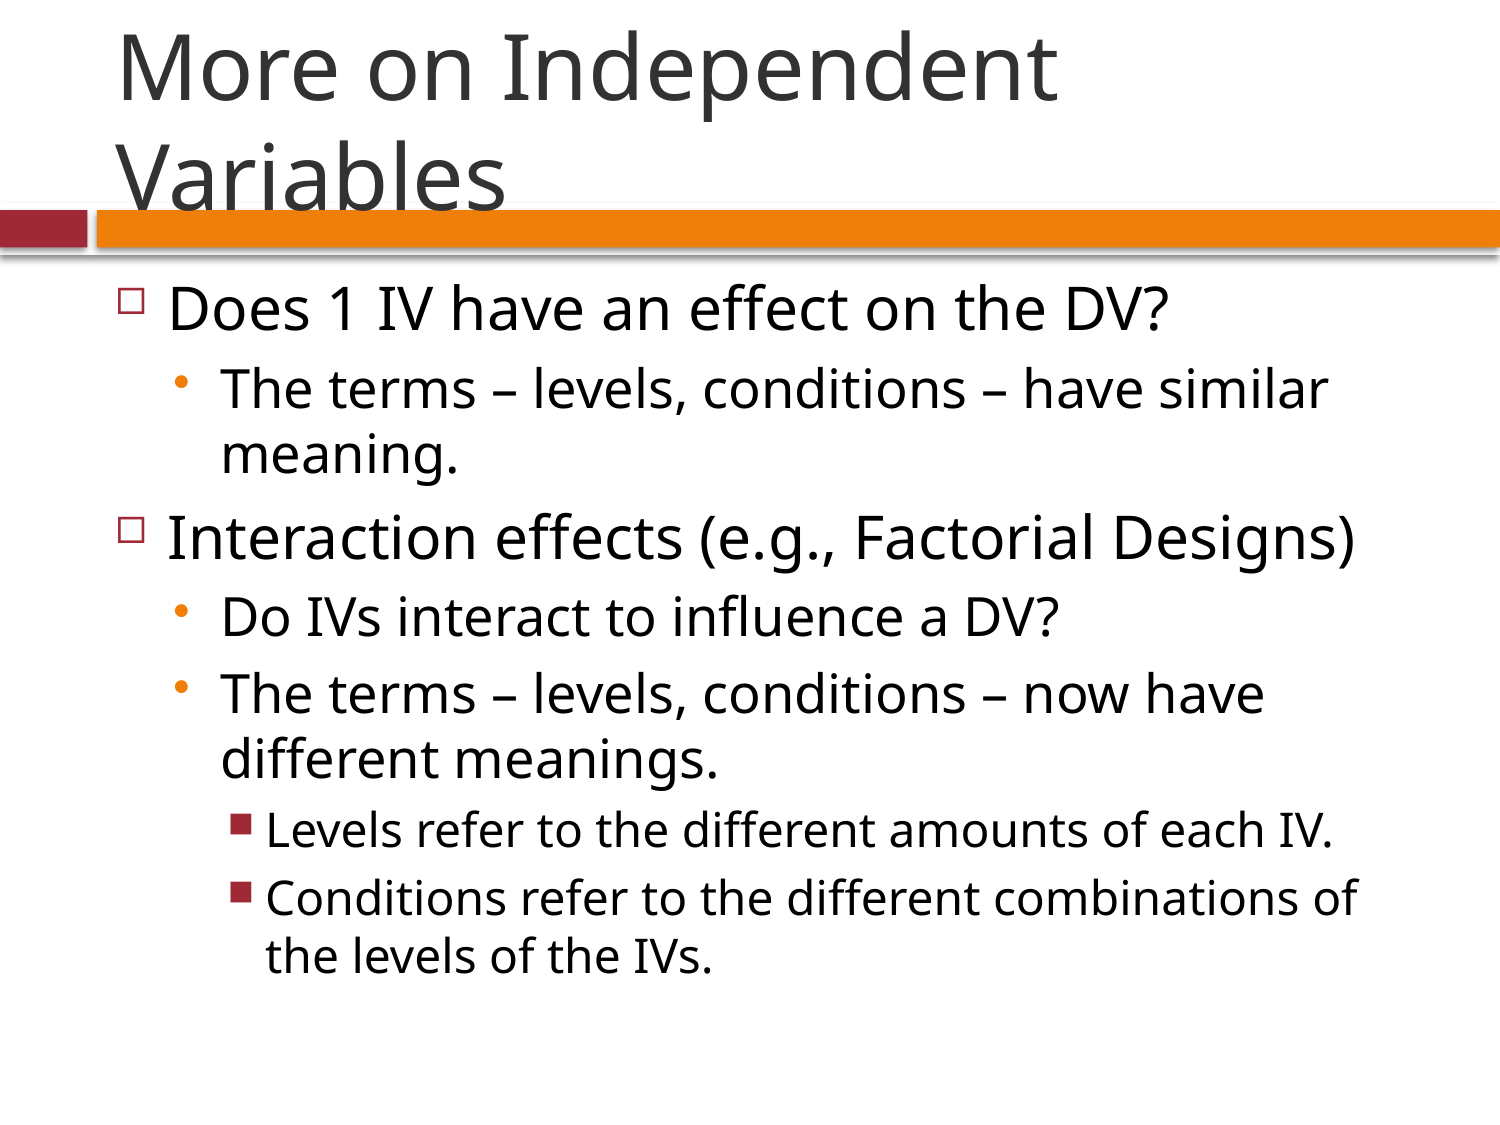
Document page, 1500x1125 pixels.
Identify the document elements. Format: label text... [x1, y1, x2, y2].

title More on Independent Variables [100, 37, 1438, 200]
list Does 1 IV have an effect on the DV? The terms – levels, conditions – have similar meaning. Interaction effects (e.g., Factorial Designs) Do IVs interact to influence a DV? The terms – levels, conditions – now have different meanings. Levels refer to the different amounts of each IV. Conditions refer to the different combinations of the levels of the IVs. [100, 262, 1438, 1000]
